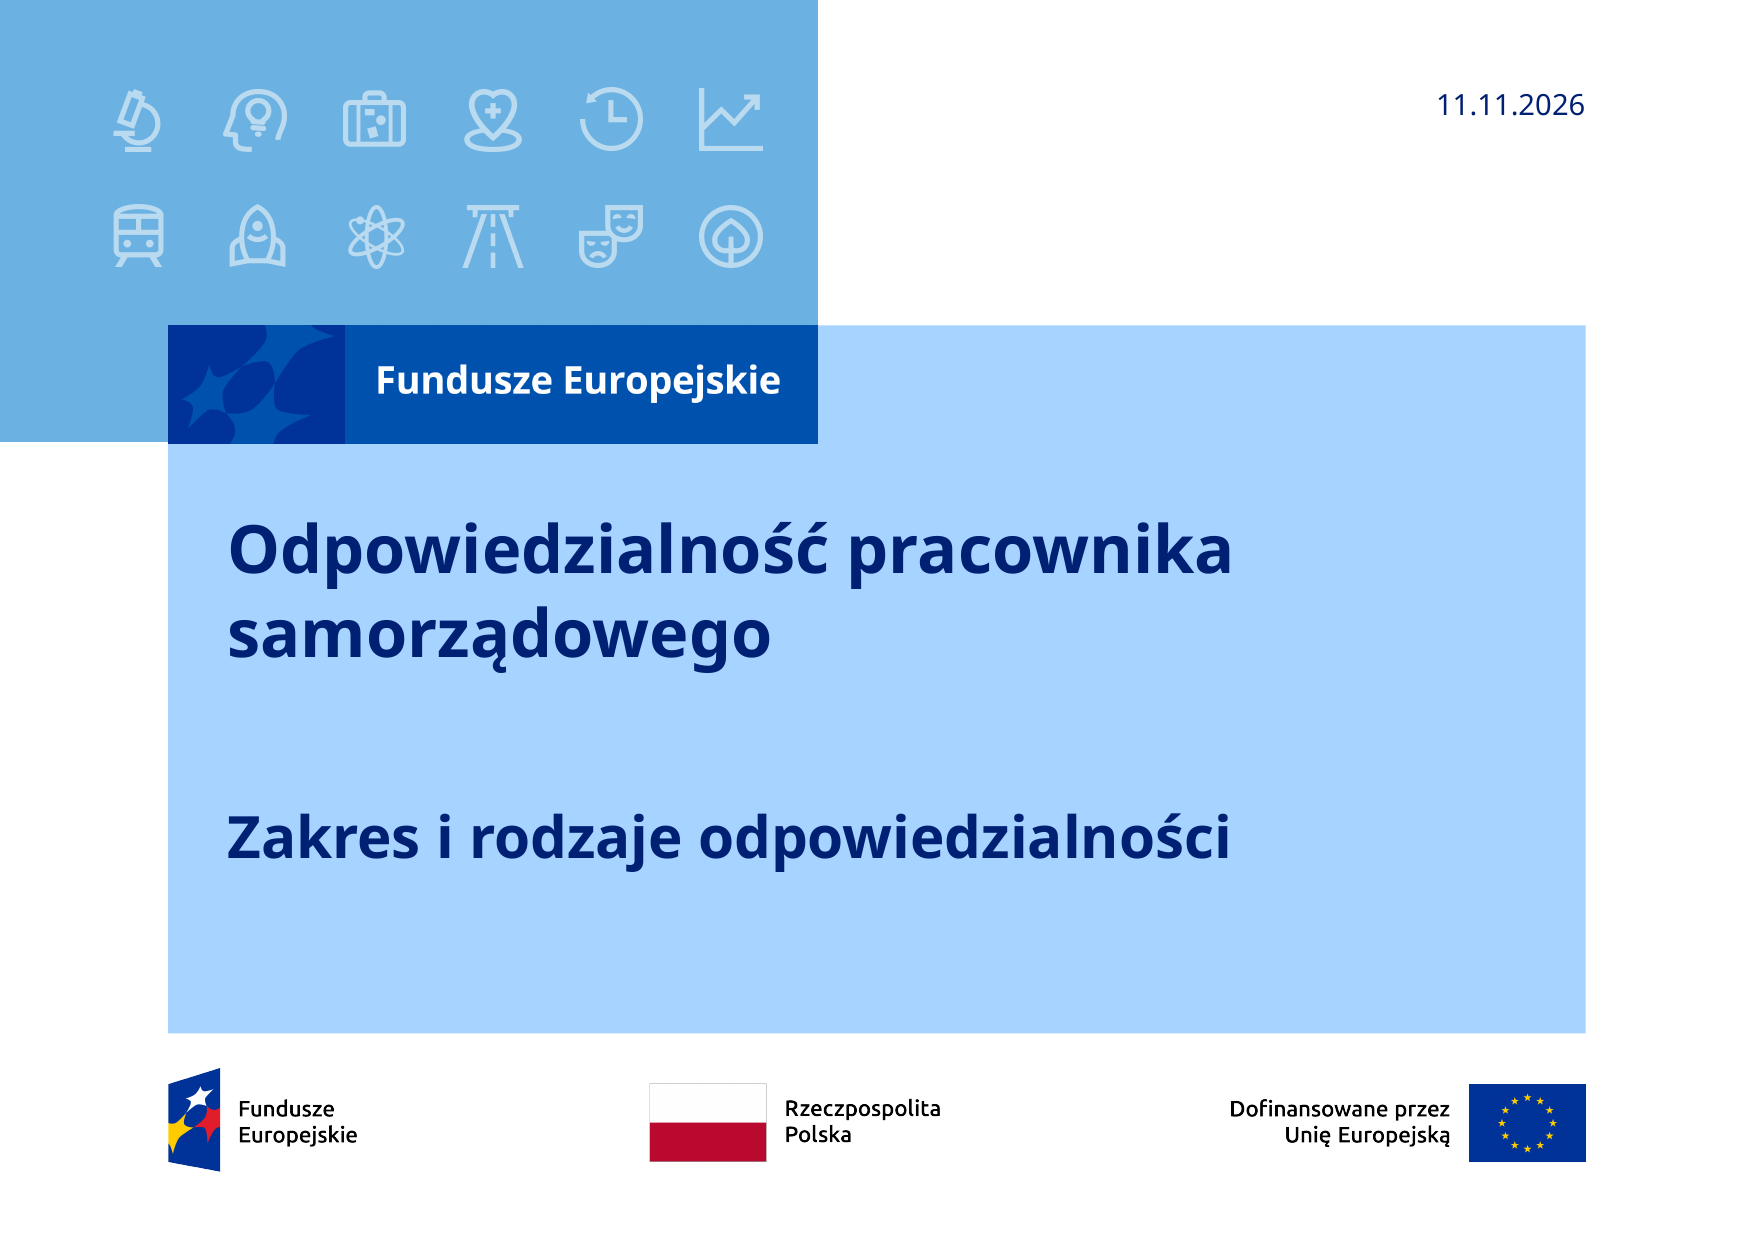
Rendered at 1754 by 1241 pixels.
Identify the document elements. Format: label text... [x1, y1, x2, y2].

subtitle Zakres i rodzaje odpowiedzialności [227, 797, 1527, 975]
title Odpowiedzialność pracownika samorządowego [227, 503, 1527, 683]
picture [1192, 1045, 1625, 1201]
picture [129, 1045, 396, 1201]
picture [610, 1044, 979, 1201]
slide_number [1290, 88, 1586, 146]
picture [168, 325, 818, 444]
